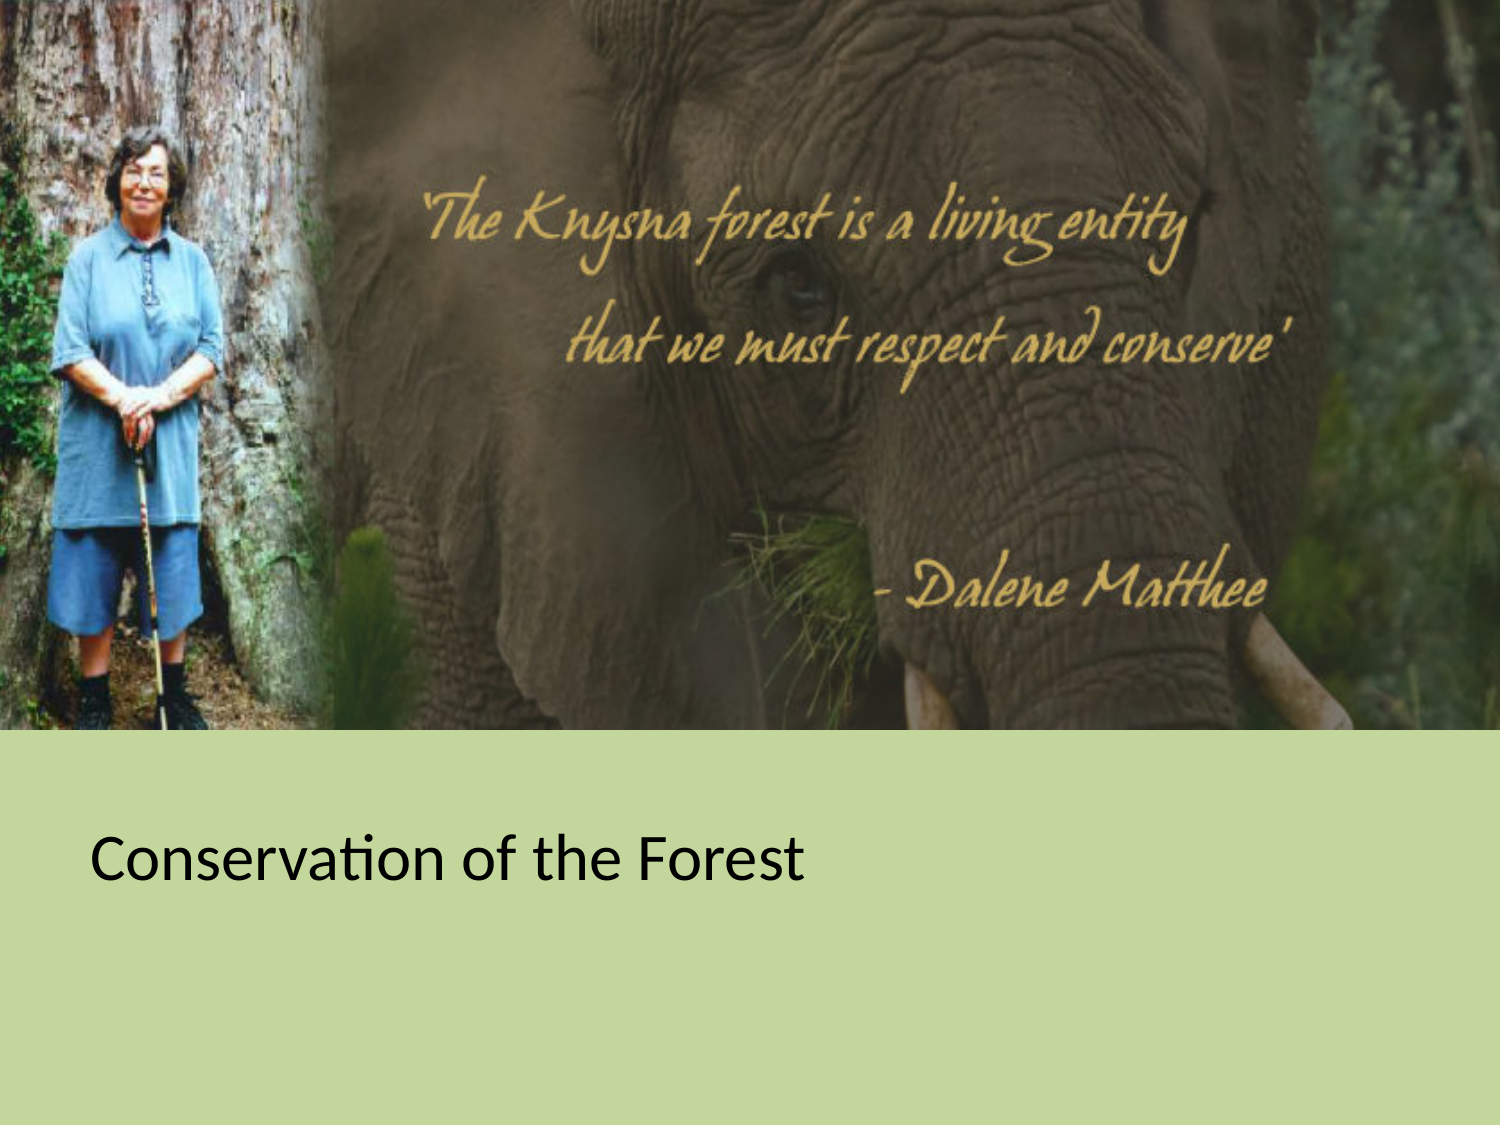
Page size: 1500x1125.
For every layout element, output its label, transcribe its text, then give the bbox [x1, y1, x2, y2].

list Conservation of the Forest [75, 806, 1425, 1077]
picture [0, 0, 1500, 730]
